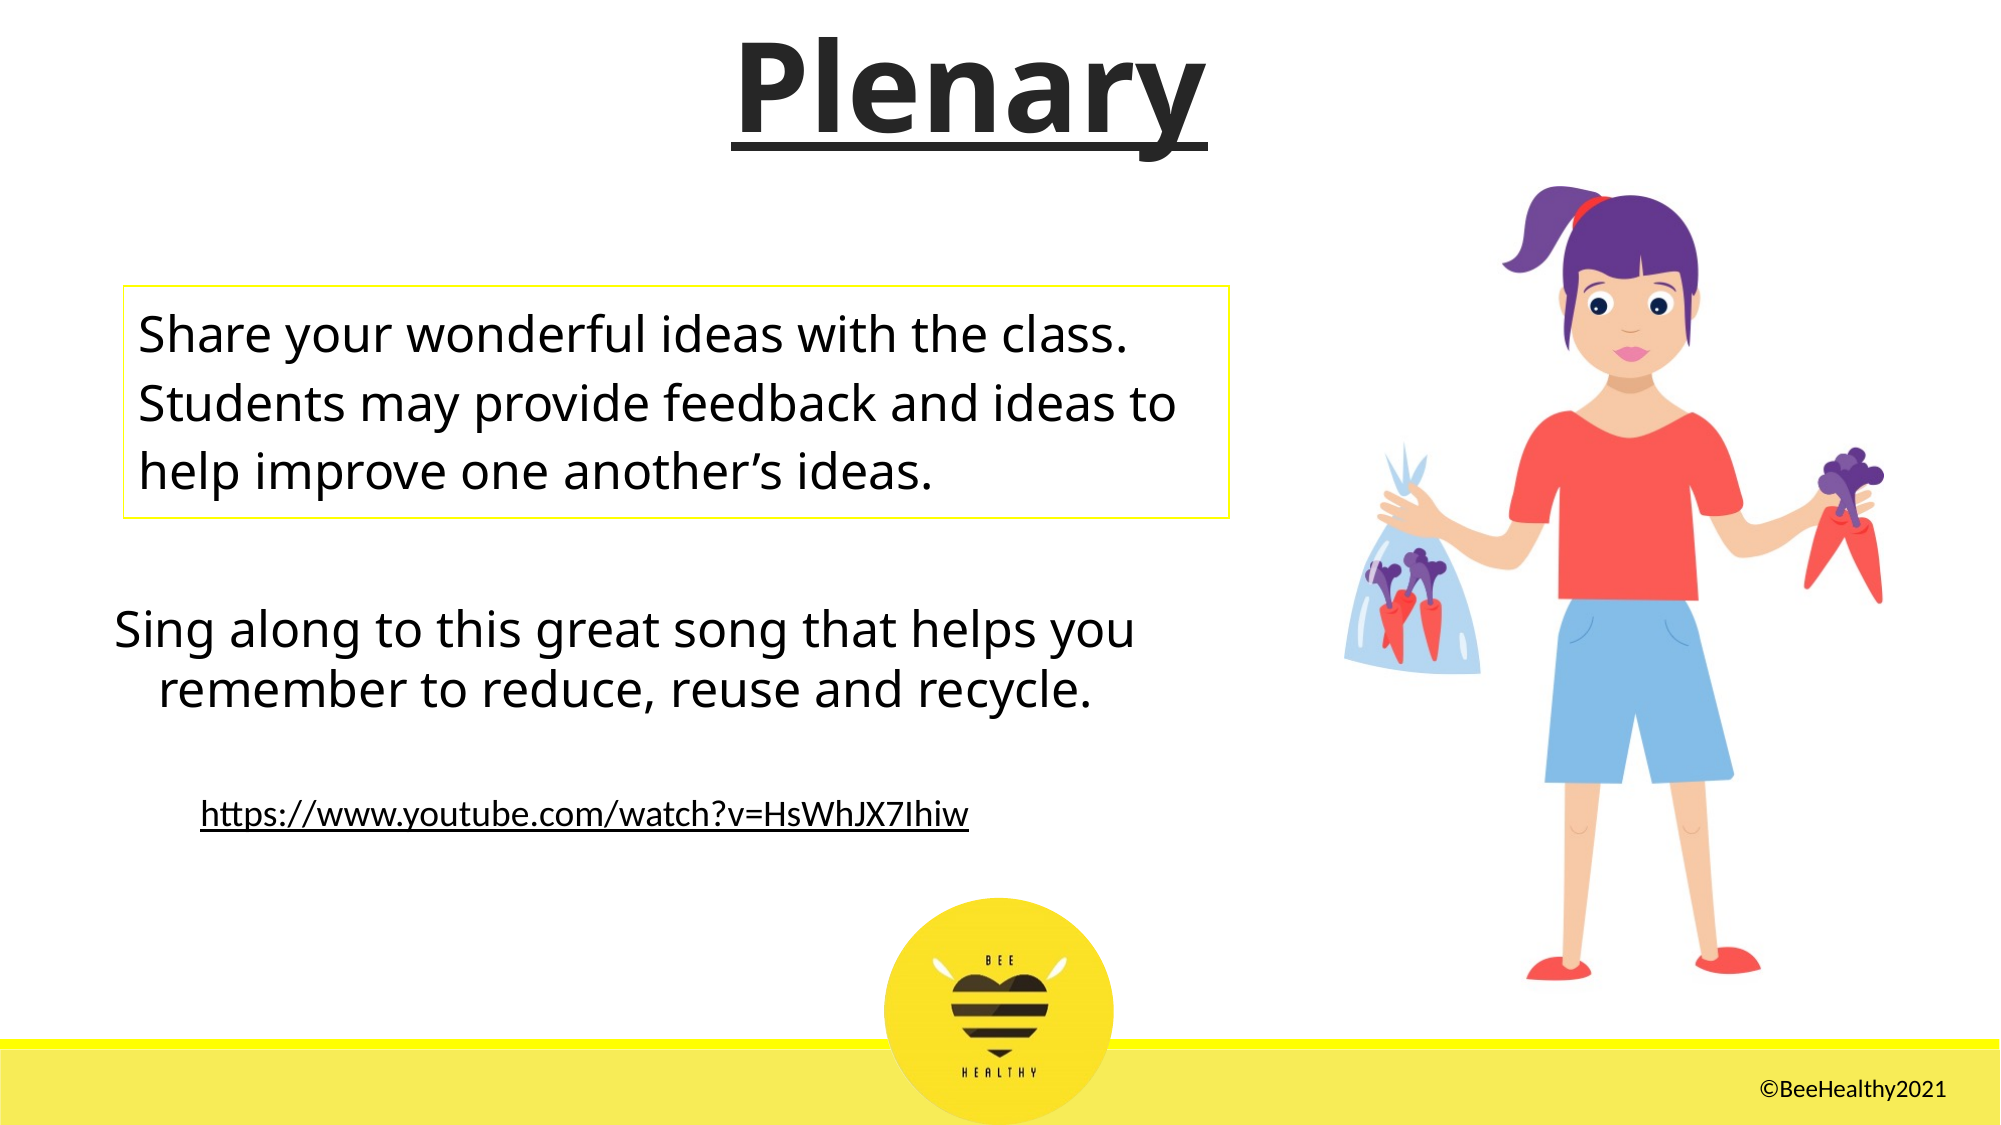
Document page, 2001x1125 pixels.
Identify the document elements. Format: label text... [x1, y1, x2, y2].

text_box https://www.youtube.com/watch?v=HsWhJX7Ihiw [185, 781, 1067, 842]
text_box Plenary [716, 0, 1223, 165]
text_box Sing along to this great song that helps you remember to reduce, reuse and recycle. [89, 590, 1163, 725]
picture [1343, 185, 1884, 995]
table_header Share your wonderful ideas with the class. Students may provide feedback and ideas to help improve one another’s ideas. [124, 287, 1228, 517]
picture [883, 897, 1115, 1125]
